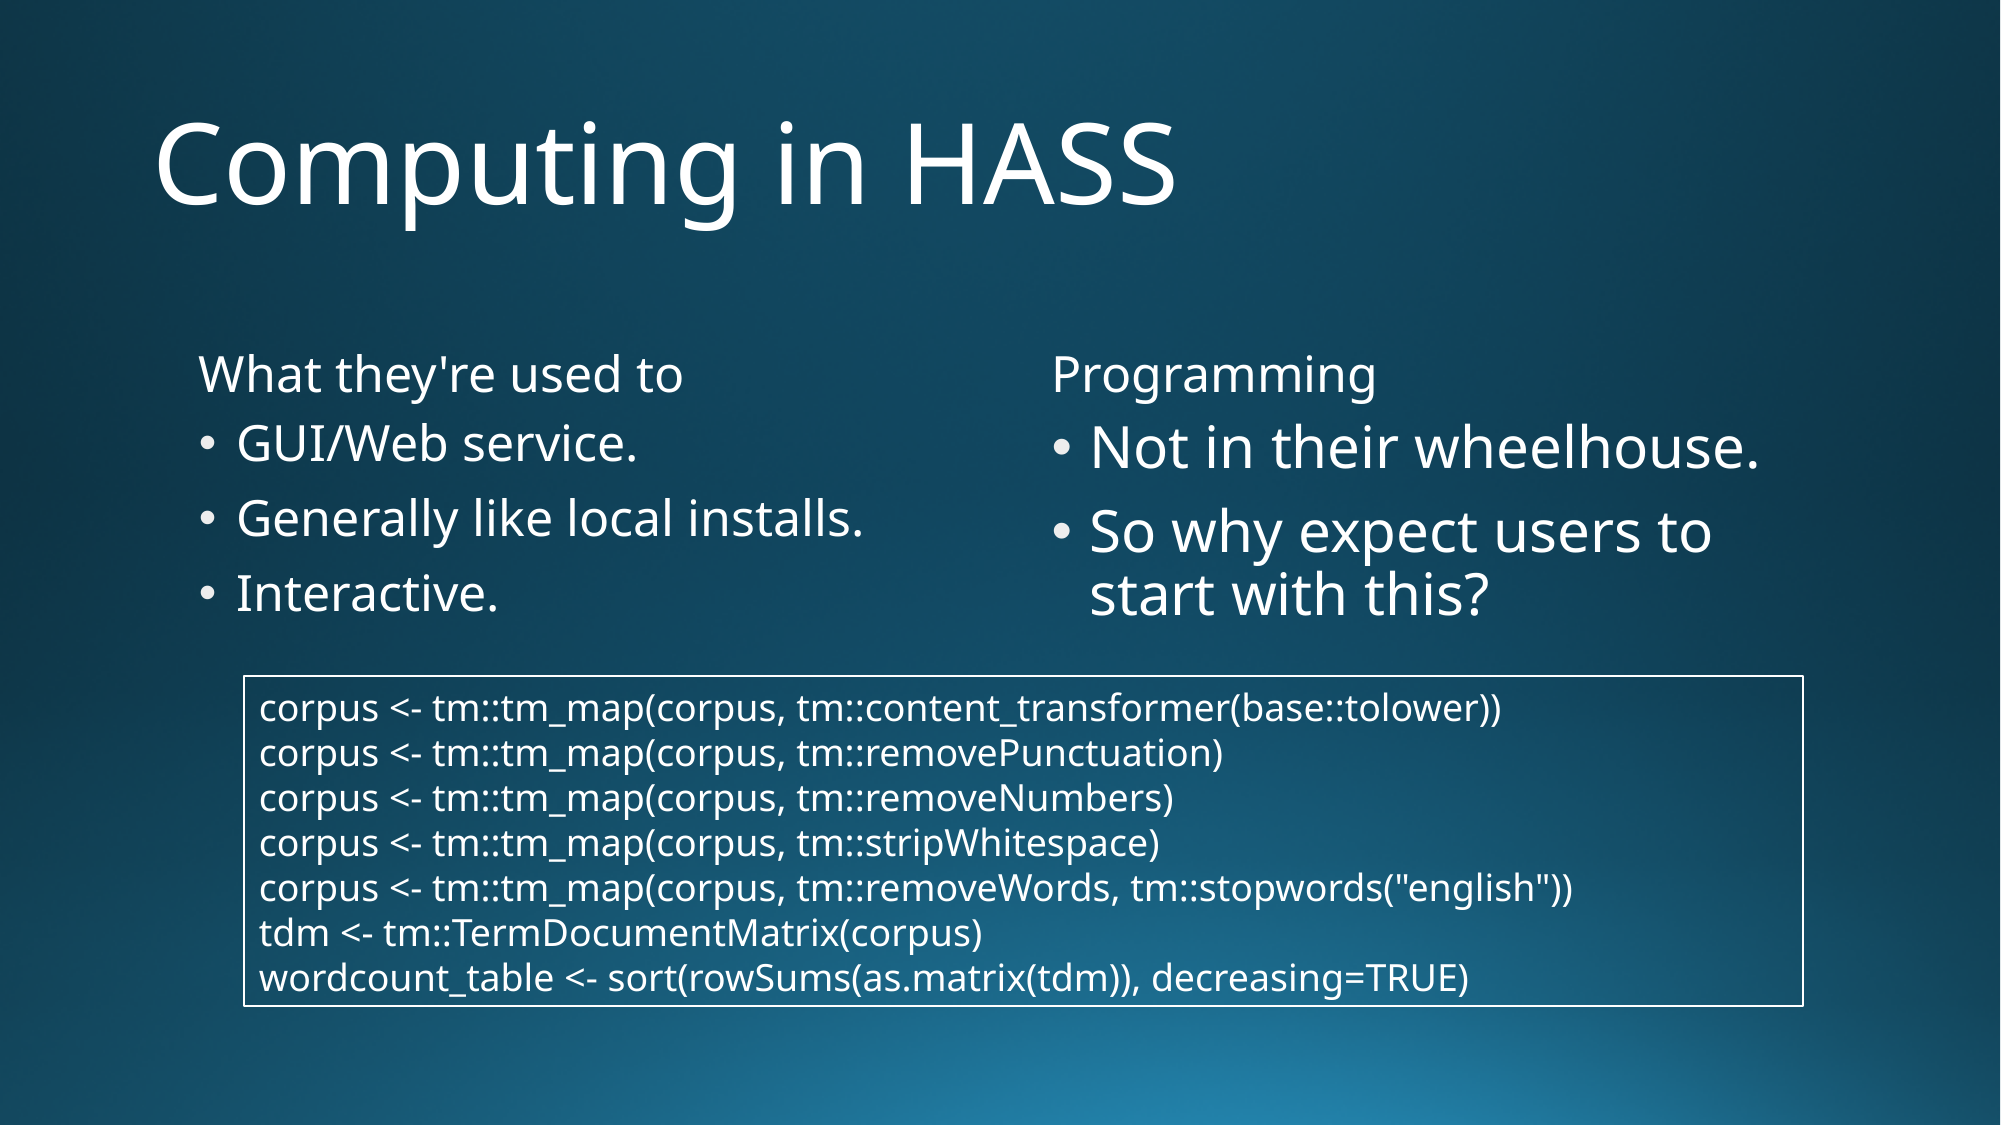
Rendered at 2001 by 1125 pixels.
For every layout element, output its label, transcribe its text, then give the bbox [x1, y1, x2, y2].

text_box corpus <- tm::tm_map(corpus, tm::content_transformer(base::tolower)) corpus <- tm::tm_map(corpus, tm::removePunctuation) corpus <- tm::tm_map(corpus, tm::removeNumbers) corpus <- tm::tm_map(corpus, tm::stripWhitespace) corpus <- tm::tm_map(corpus, tm::removeWords, tm::stopwords("english")) tdm <- tm::TermDocumentMatrix(corpus) wordcount_table <- sort(rowSums(as.matrix(tdm)), decreasing=TRUE) [244, 676, 1803, 1007]
list What they're used to [183, 275, 1009, 410]
list Programming [1036, 275, 1863, 410]
list Not in their wheelhouse. So why expect users to start with this? [1036, 410, 1863, 1016]
picture [0, 0, 2001, 1125]
title Computing in HASS [137, 59, 1863, 278]
list GUI/Web service. Generally like local installs. Interactive. [183, 410, 1009, 1016]
